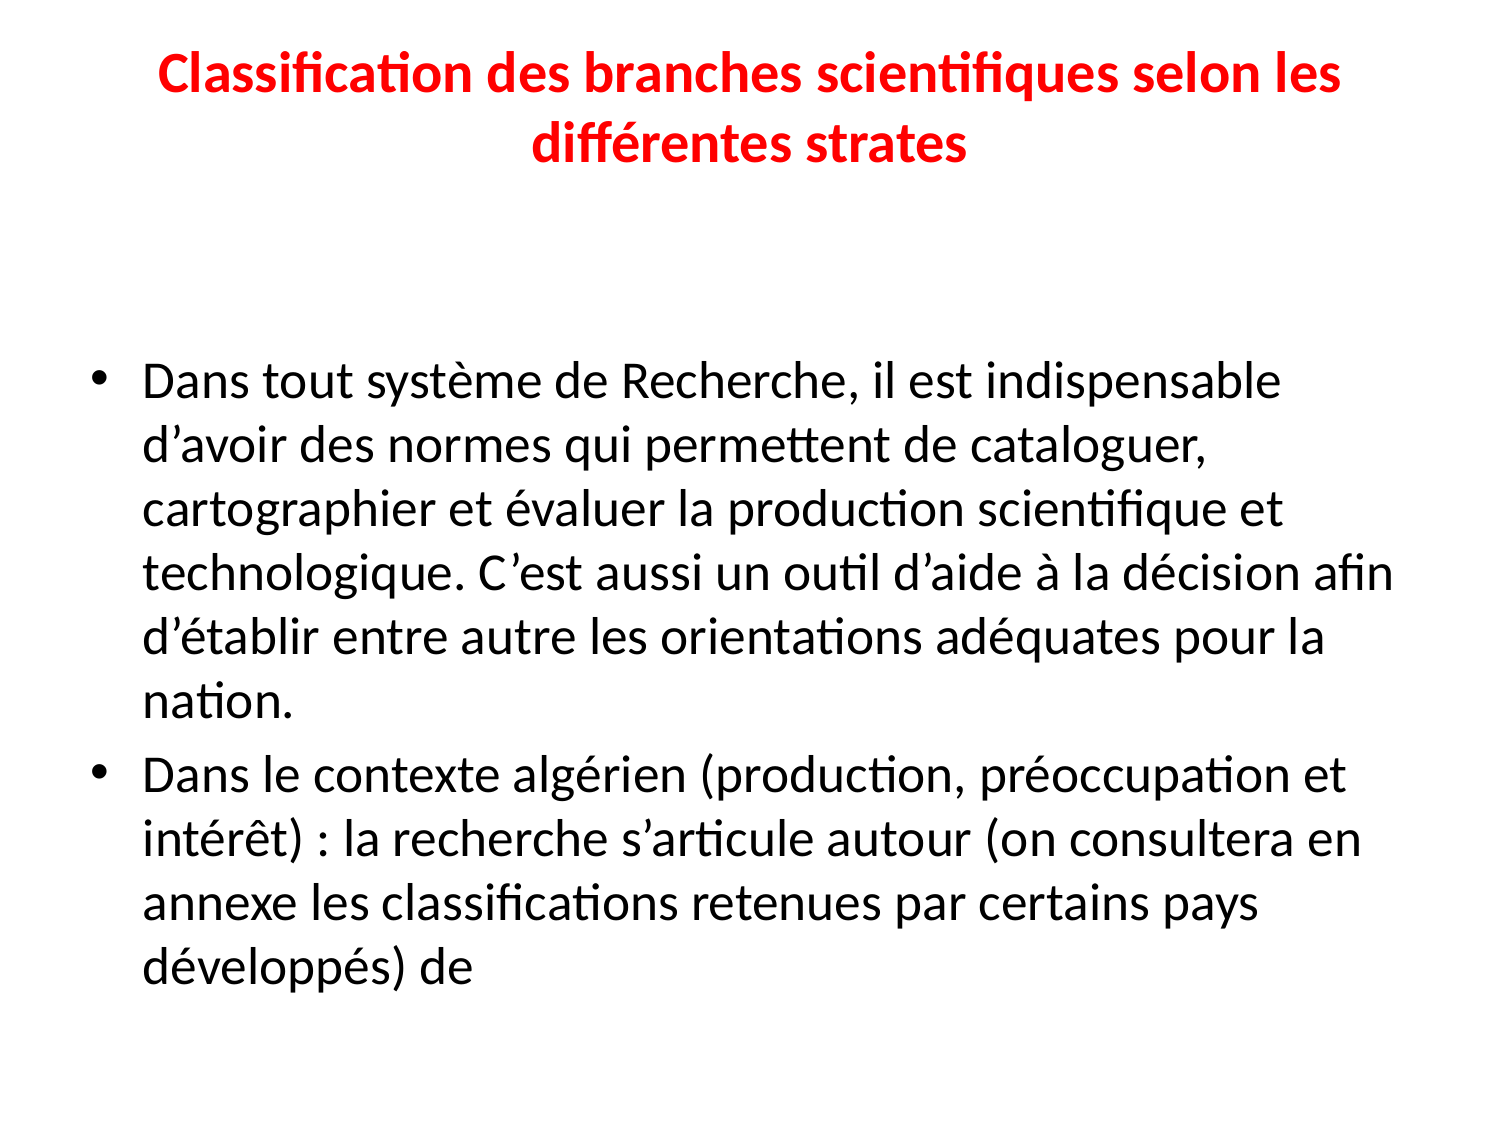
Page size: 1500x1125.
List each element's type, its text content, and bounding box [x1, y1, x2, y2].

list Dans tout système de Recherche, il est indispensable d’avoir des normes qui permettent de cataloguer, cartographier et évaluer la production scientifique et technologique. C’est aussi un outil d’aide à la décision afin d’établir entre autre les orientations adéquates pour la nation. Dans le contexte algérien (production, préoccupation et intérêt) : la recherche s’articule autour (on consultera en annexe les classifications retenues par certains pays développés) de [75, 262, 1425, 1005]
title Classification des branches scientifiques selon les différentes strates [75, 45, 1425, 233]
